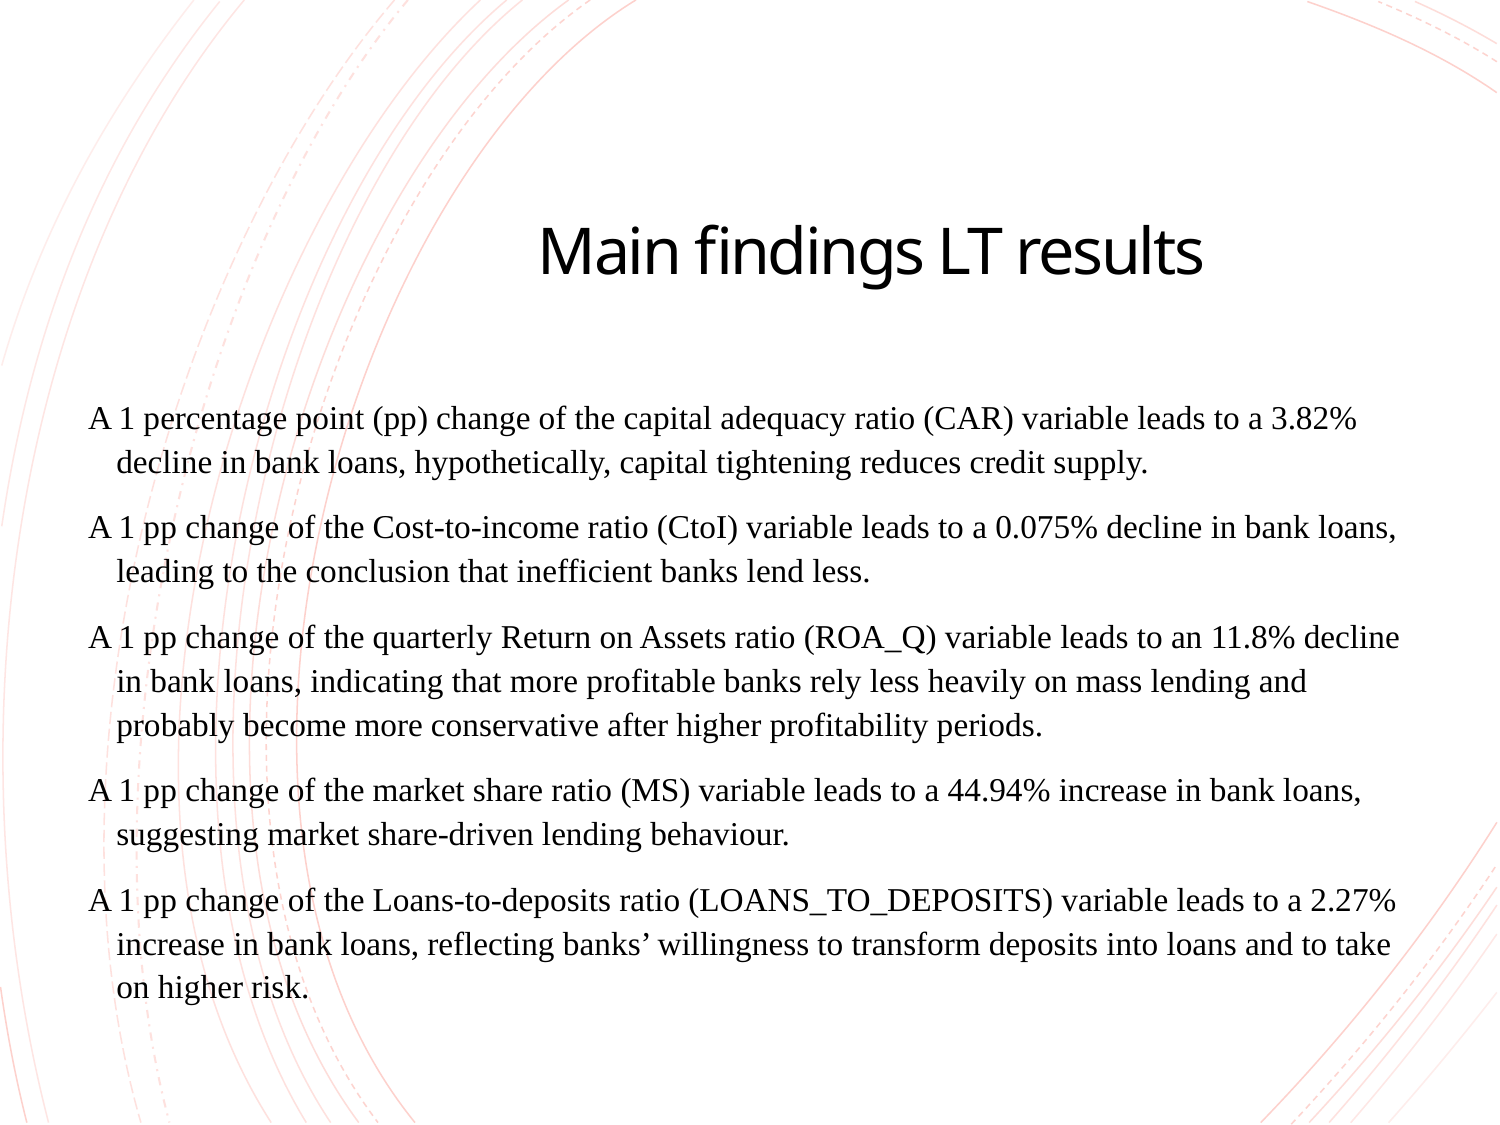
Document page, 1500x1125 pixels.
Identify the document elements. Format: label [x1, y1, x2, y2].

text_box [0, 0, 1498, 1125]
